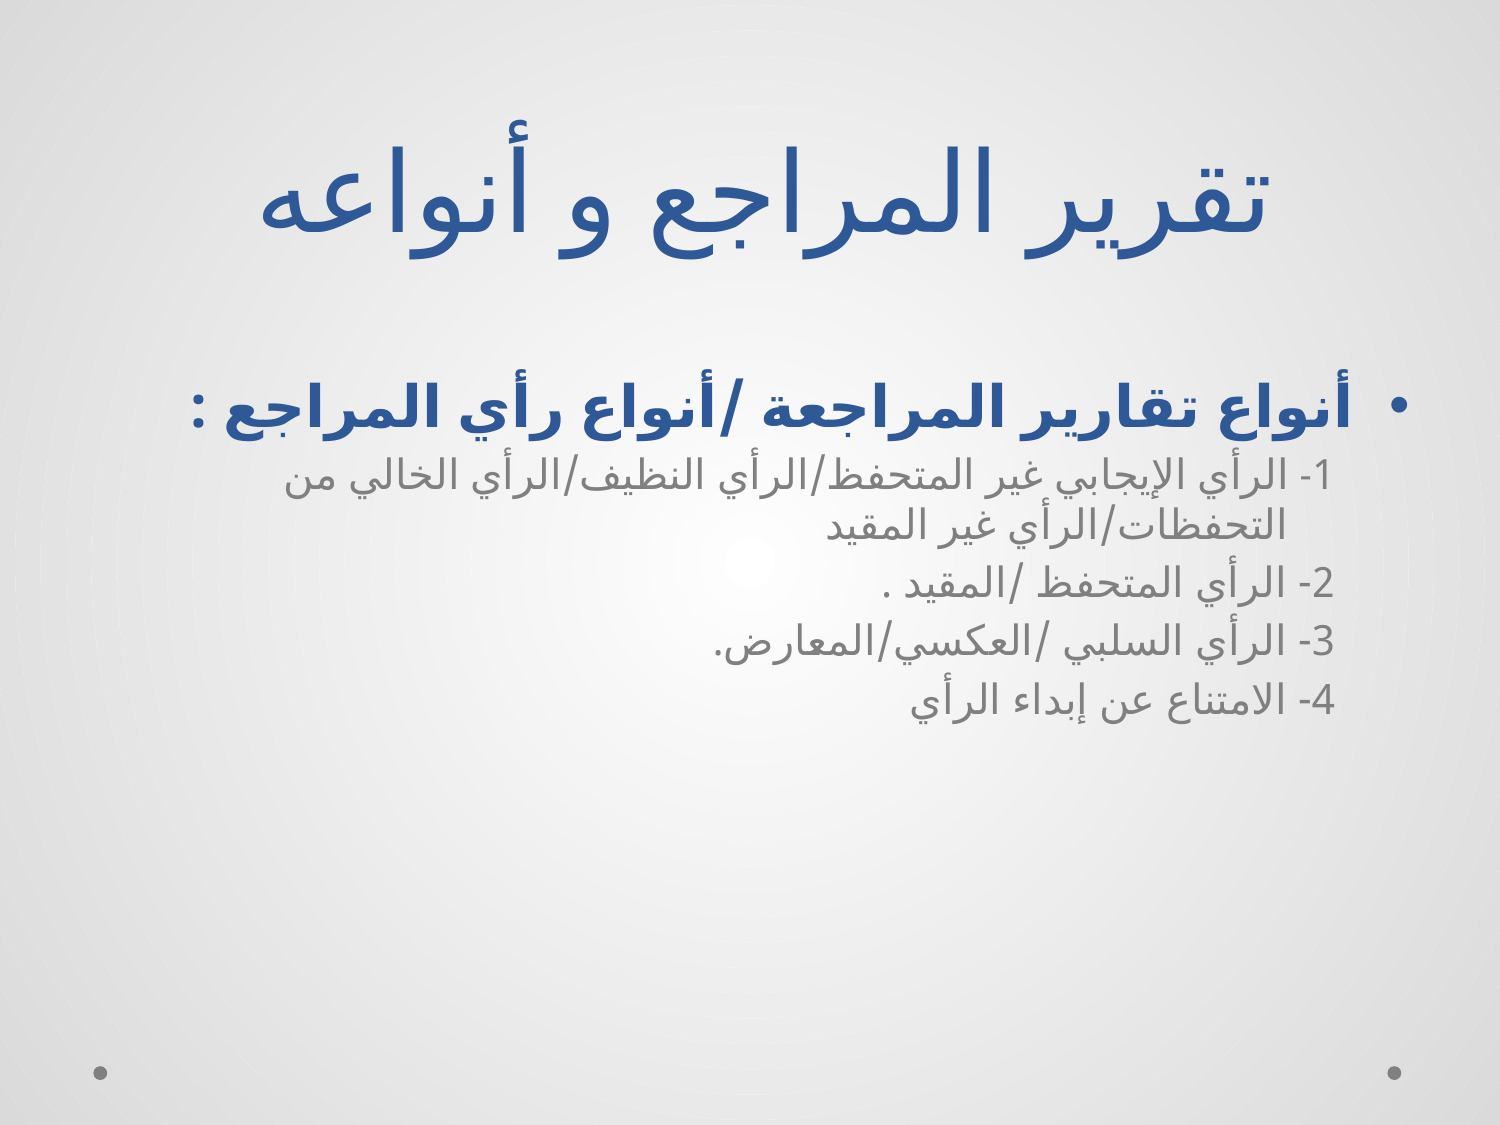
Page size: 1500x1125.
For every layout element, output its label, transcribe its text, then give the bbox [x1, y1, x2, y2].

list أنواع تقارير المراجعة /أنواع رأي المراجع : 1- الرأي الإيجابي غير المتحفظ/الرأي النظيف/الرأي الخالي من التحفظات/الرأي غير المقيد 2- الرأي المتحفظ /المقيد . 3- الرأي السلبي /العكسي/المعارض. 4- الامتناع عن إبداء الرأي [75, 361, 1425, 1005]
title تقرير المراجع و أنواعه [75, 0, 1425, 263]
